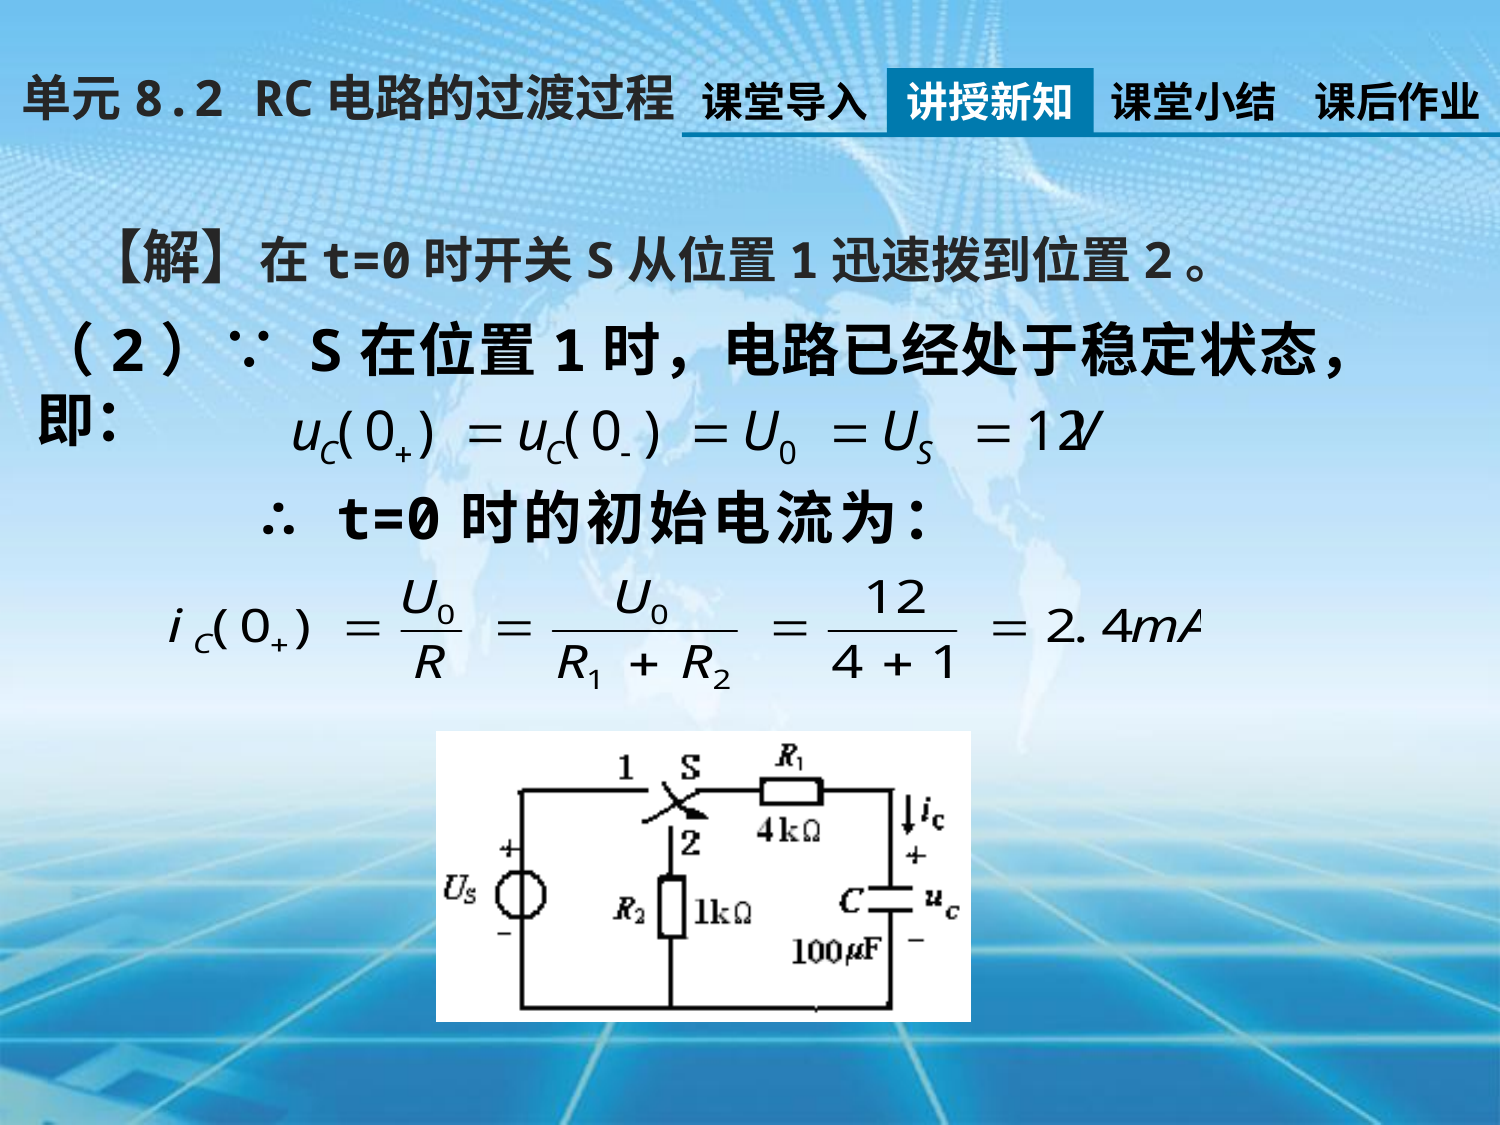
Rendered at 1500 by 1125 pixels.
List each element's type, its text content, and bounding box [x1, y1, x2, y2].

text_box 【解】在t=0时开关S从位置1迅速拨到位置2。 [69, 212, 1336, 298]
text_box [6, 59, 1500, 135]
text_box （2）∵ S在位置1时，电路已经处于稳定状态，即： [21, 305, 1393, 391]
text_box ∴ t=0时的初始电流为： [246, 473, 918, 559]
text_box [164, 565, 1201, 700]
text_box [287, 391, 1118, 474]
picture [0, 0, 1500, 1125]
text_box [436, 731, 971, 1022]
